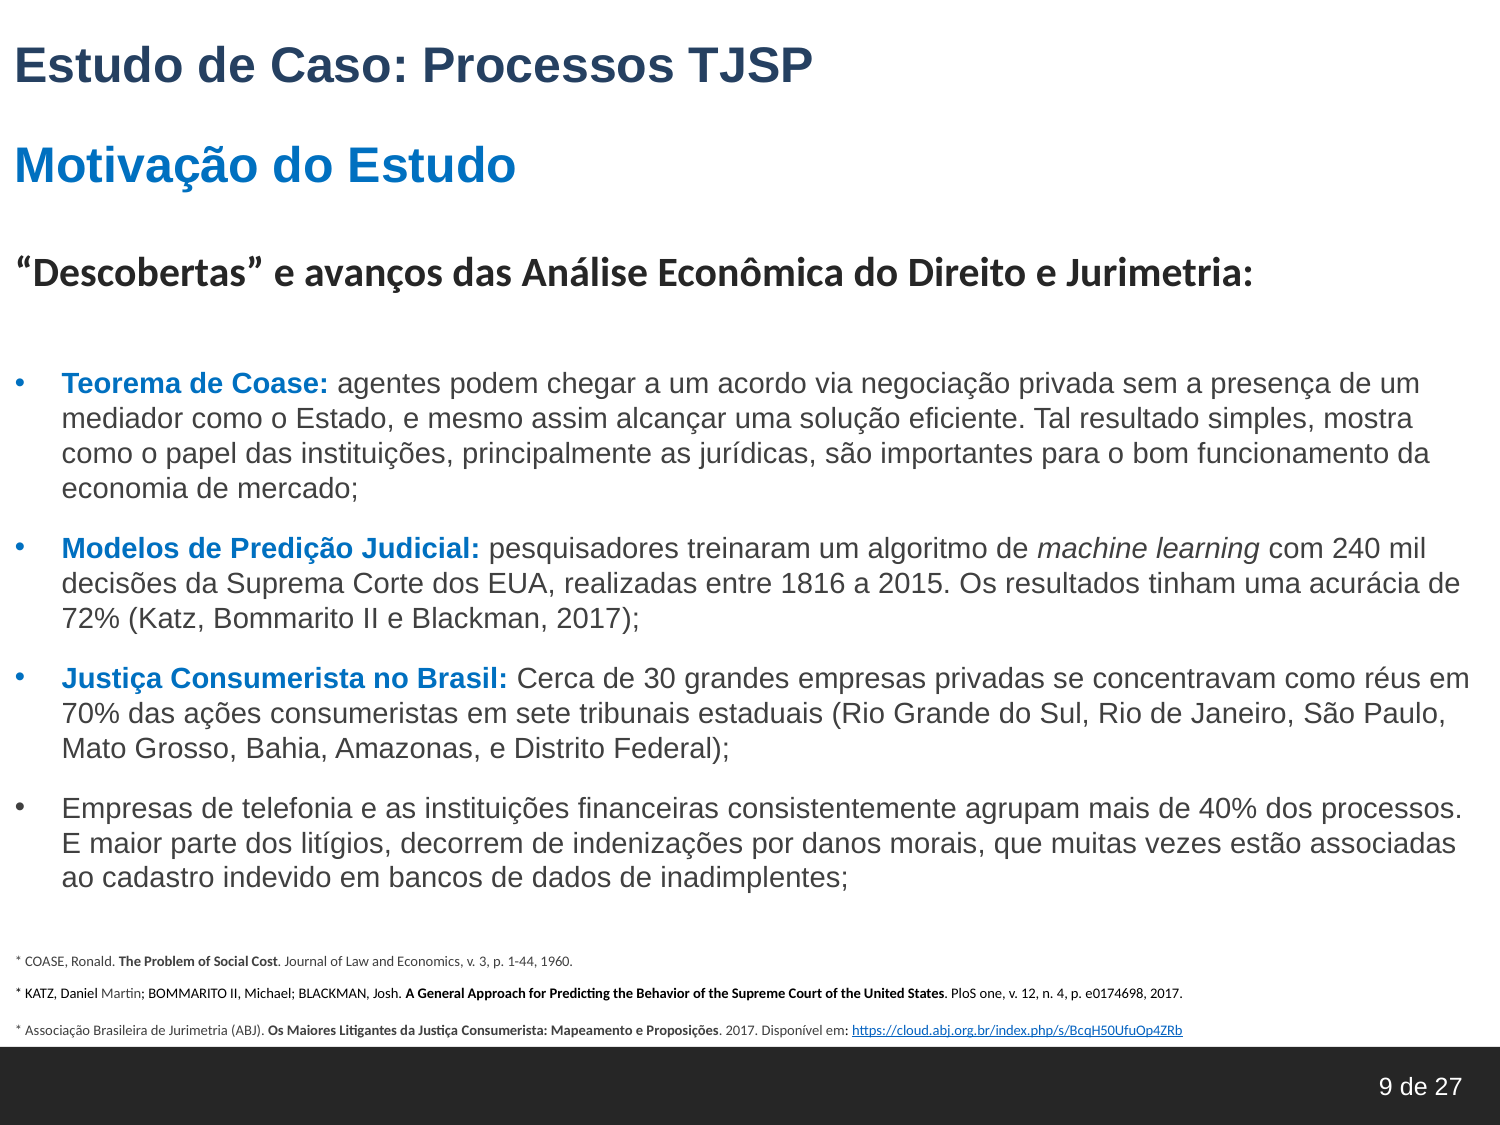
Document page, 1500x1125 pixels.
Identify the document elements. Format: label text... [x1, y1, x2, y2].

text_box * Associação Brasileira de Jurimetria (ABJ). Os Maiores Litigantes da Justiça Consumerista: Mapeamento e Proposições. 2017. Disponível em: https://cloud.abj.org.br/index.php/s/BcqH50UfuOp4ZRb [0, 1013, 1500, 1046]
text_box Estudo de Caso: Processos TJSP [0, 25, 1442, 100]
text_box “Descobertas” e avanços das Análise Econômica do Direito e Jurimetria: Teorema de Coase: agentes podem chegar a um acordo via negociação privada sem a presença de um mediador como o Estado, e mesmo assim alcançar uma solução eficiente. Tal resultado simples, mostra como o papel das instituições, principalmente as jurídicas, são importantes para o bom funcionamento da economia de mercado; Modelos de Predição Judicial: pesquisadores treinaram um algoritmo de machine learning com 240 mil decisões da Suprema Corte dos EUA, realizadas entre 1816 a 2015. Os resultados tinham uma acurácia de 72% (Katz, Bommarito II e Blackman, 2017); Justiça Consumerista no Brasil: Cerca de 30 grandes empresas privadas se concentravam como réus em 70% das ações consumeristas em sete tribunais estaduais (Rio Grande do Sul, Rio de Janeiro, São Paulo, Mato Grosso, Bahia, Amazonas, e Distrito Federal); Empresas de telefonia e as instituições financeiras consistentemente agrupam mais de 40% dos processos. E maior parte dos litígios, decorrem de indenizações por danos morais, que muitas vezes estão associadas ao cadastro indevido em bancos de dados de inadimplentes; [0, 237, 1500, 902]
text_box * KATZ, Daniel Martin; BOMMARITO II, Michael; BLACKMAN, Josh. A General Approach for Predicting the Behavior of the Supreme Court of the United States. PloS one, v. 12, n. 4, p. e0174698, 2017. [0, 977, 1500, 1010]
text_box Motivação do Estudo [0, 124, 1298, 200]
text_box * COASE, Ronald. The Problem of Social Cost. Journal of Law and Economics, v. 3, p. 1-44, 1960. [0, 944, 1500, 977]
